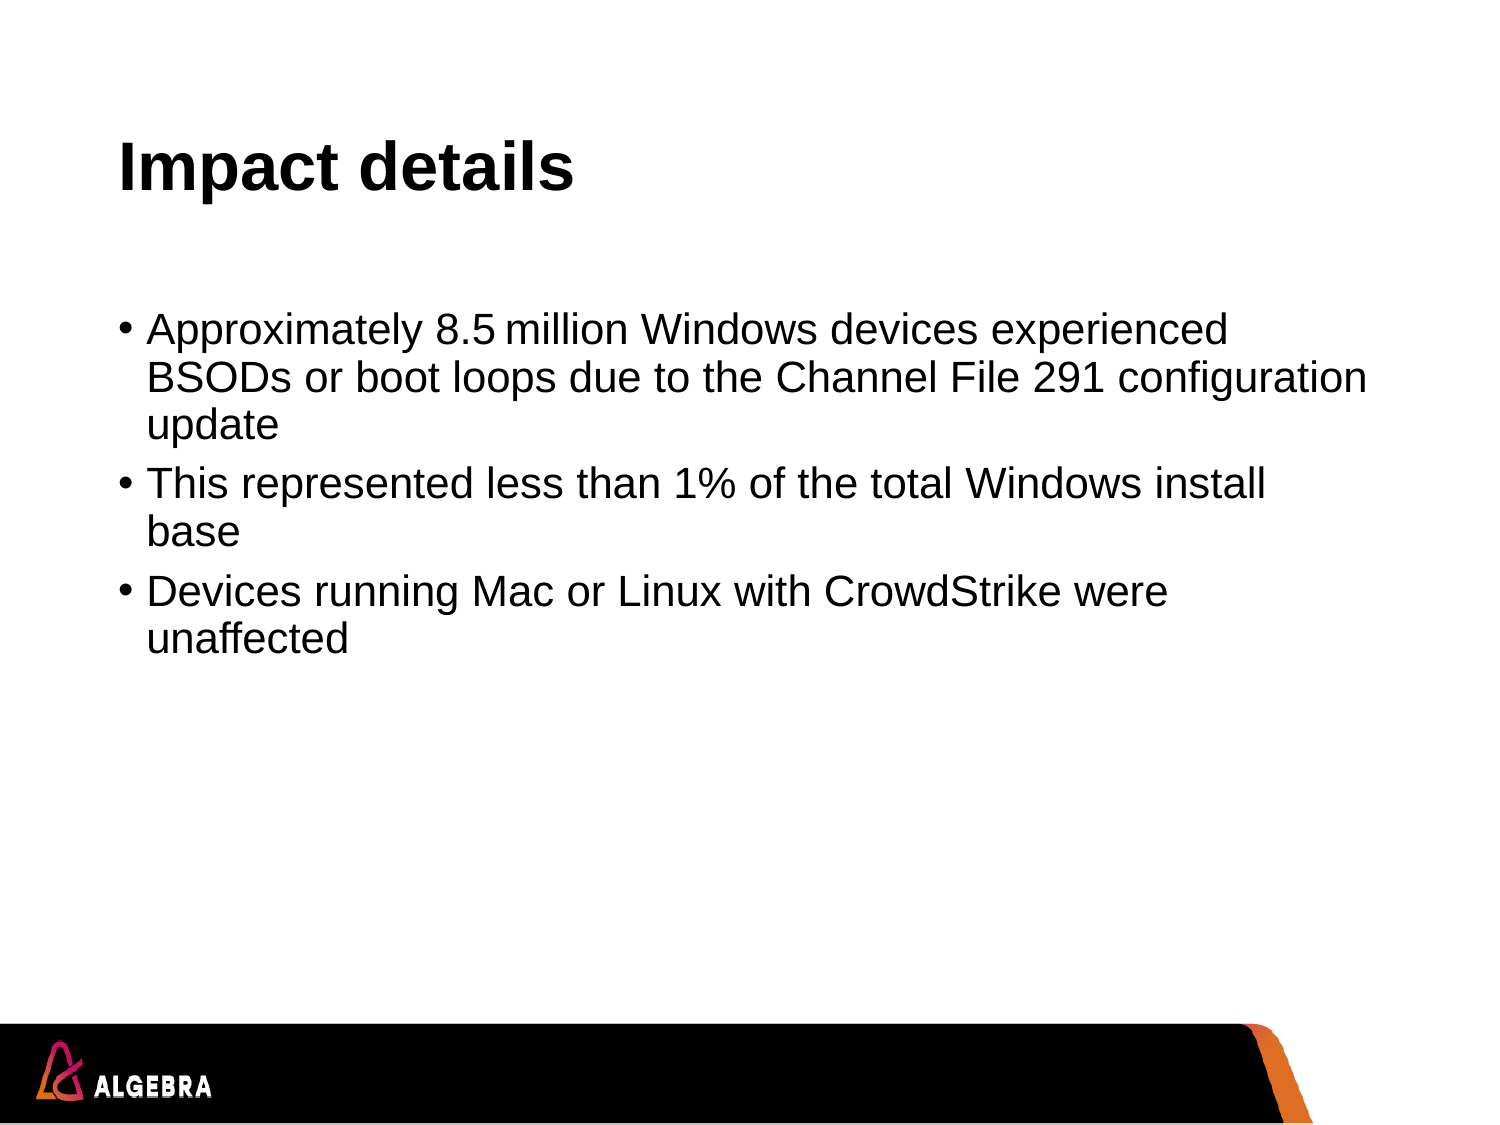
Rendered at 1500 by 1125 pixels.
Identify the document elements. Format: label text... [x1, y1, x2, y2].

picture [0, 1023, 1468, 1125]
list Approximately 8.5 million Windows devices experienced BSODs or boot loops due to the Channel File 291 configuration update This represented less than 1% of the total Windows install base Devices running Mac or Linux with CrowdStrike were unaffected [103, 299, 1397, 1014]
title Impact details [103, 59, 1397, 278]
